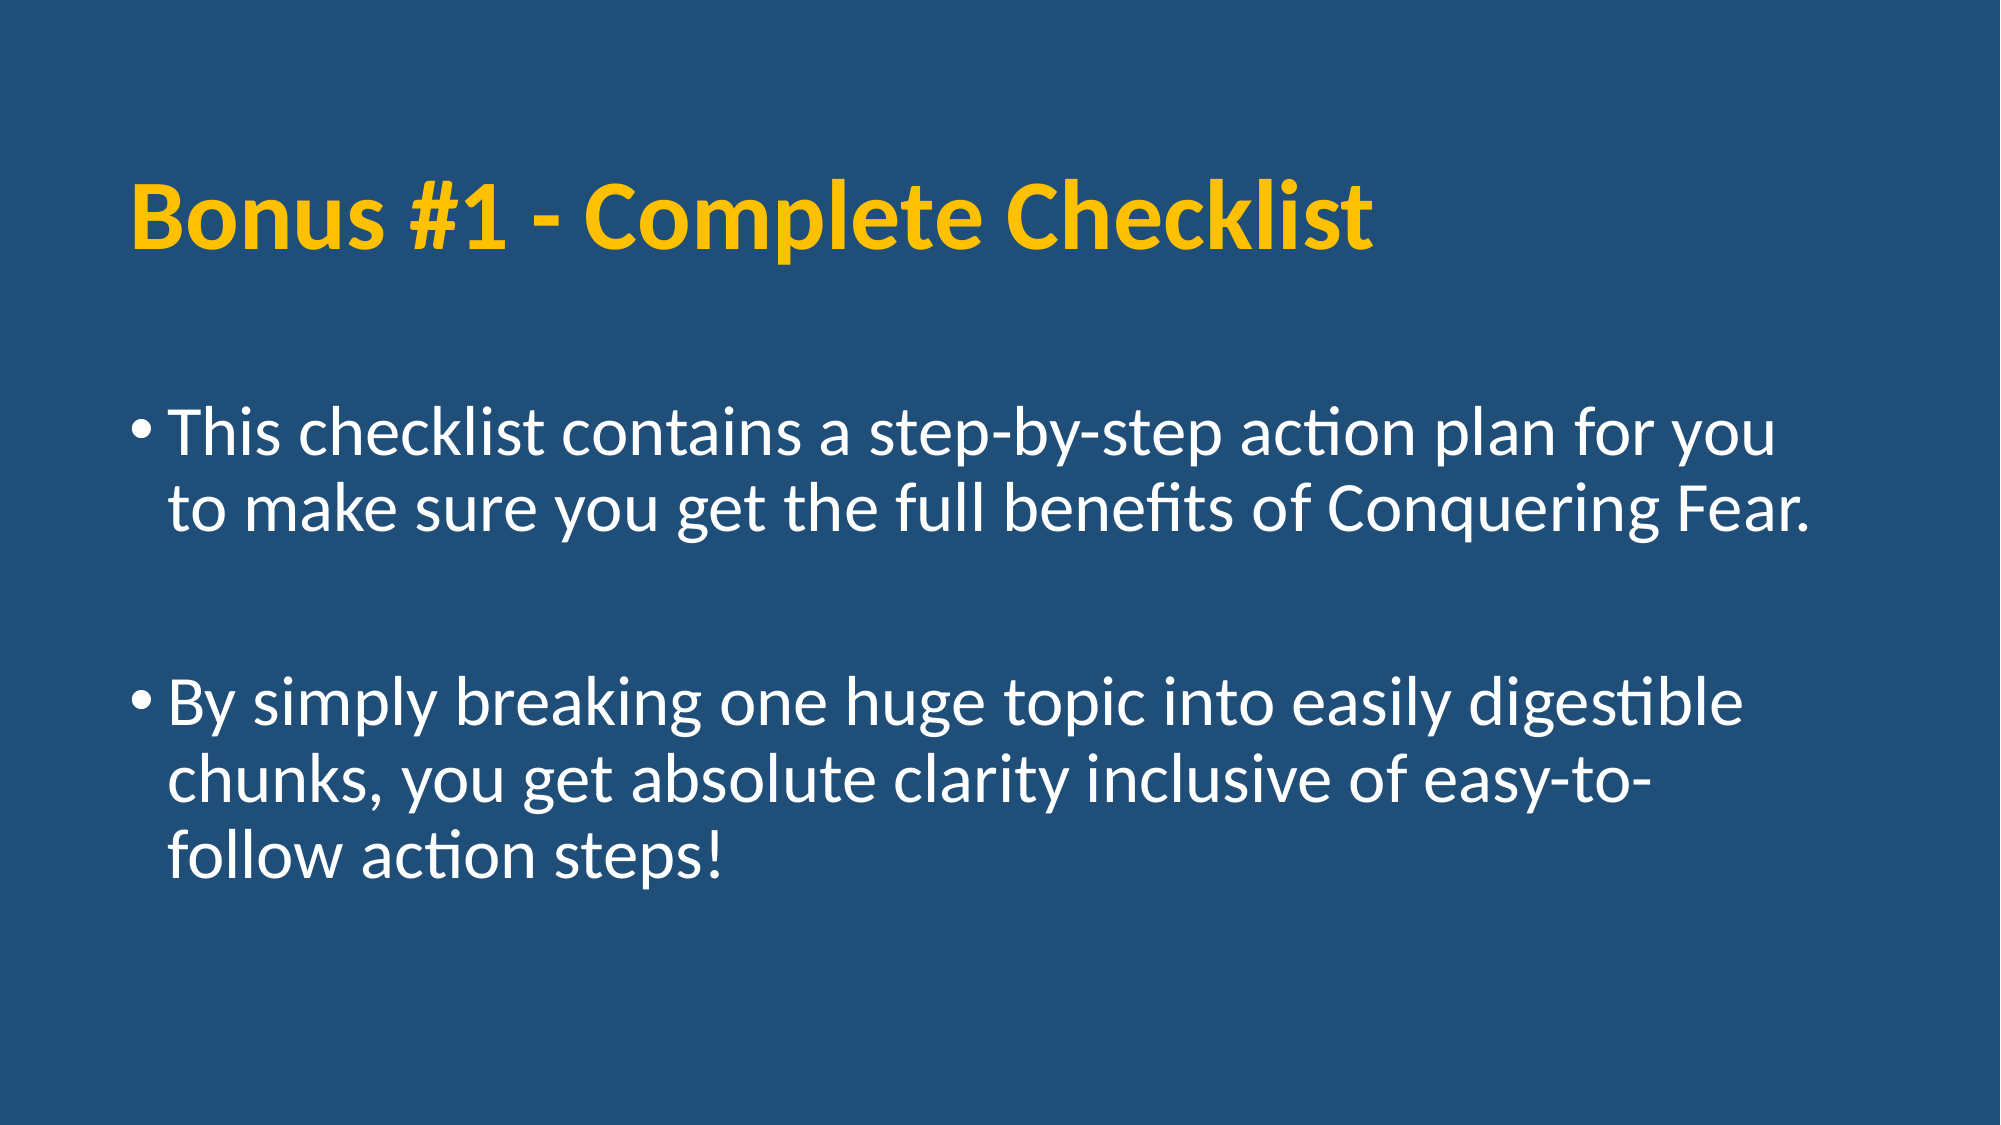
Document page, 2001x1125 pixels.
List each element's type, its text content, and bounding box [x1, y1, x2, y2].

list Bonus #1 - Complete Checklist This checklist contains a step-by-step action plan for you to make sure you get the full benefits of Conquering Fear. By simply breaking one huge topic into easily digestible chunks, you get absolute clarity inclusive of easy-to-follow action steps! [114, 155, 1840, 1107]
